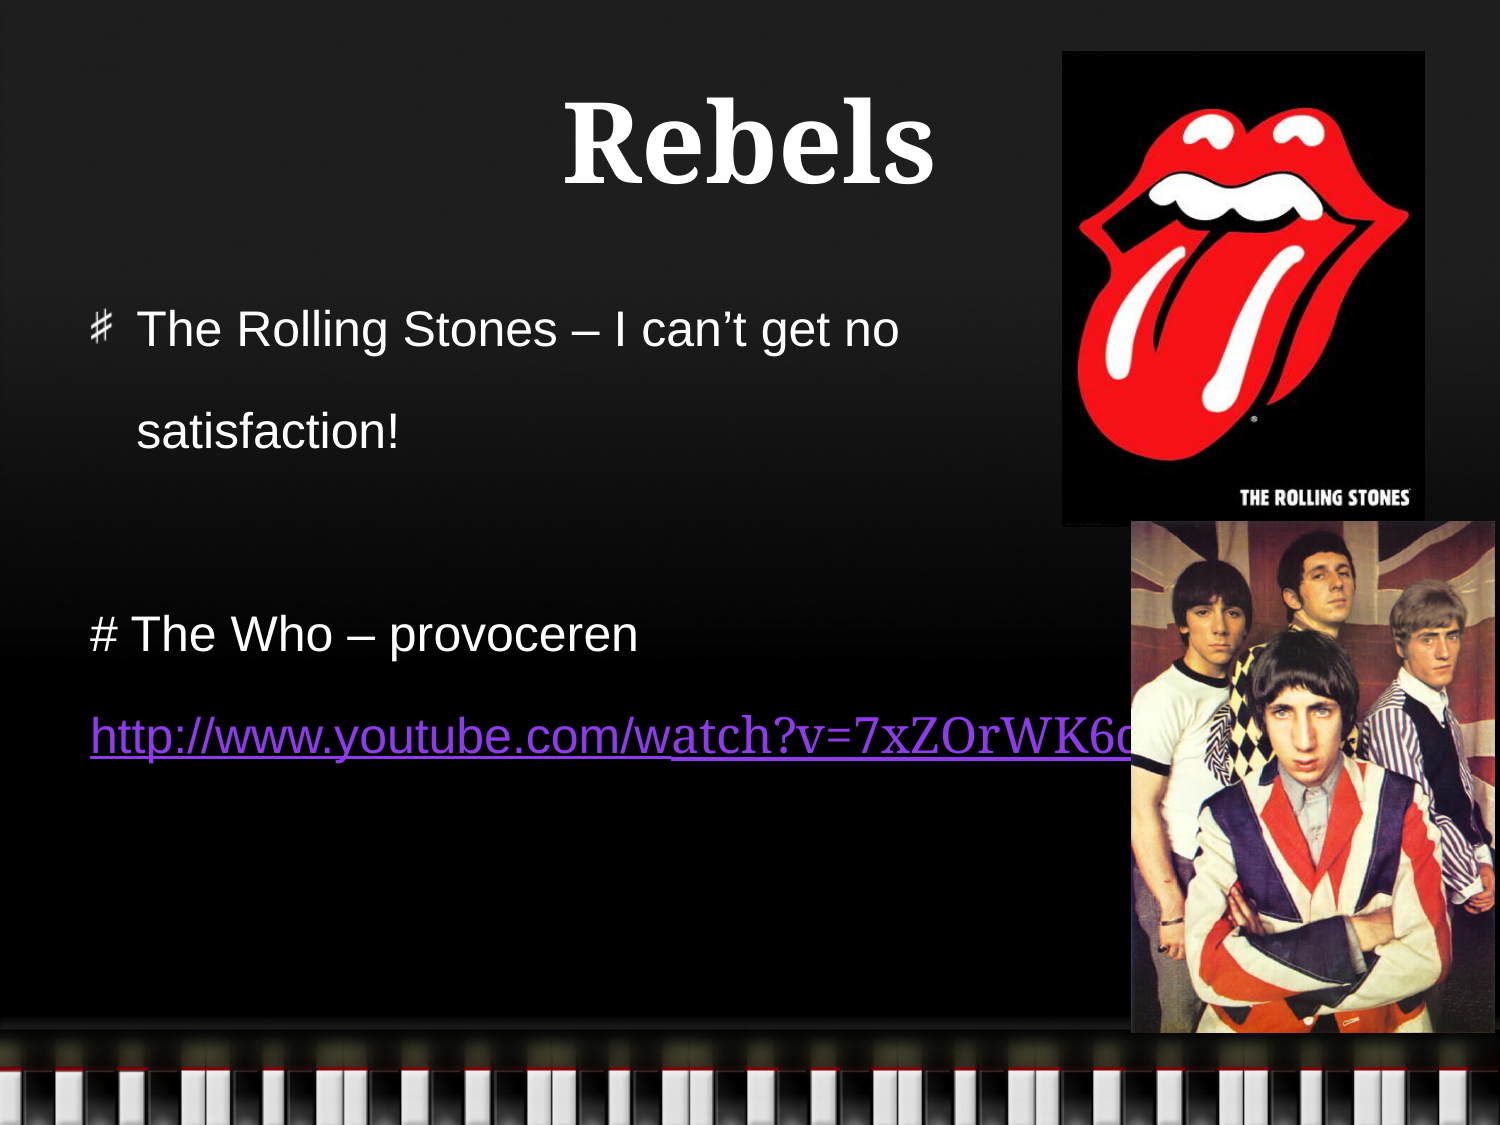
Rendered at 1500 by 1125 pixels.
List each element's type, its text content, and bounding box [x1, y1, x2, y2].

title Rebels [75, 45, 1055, 233]
picture [0, 0, 1500, 1125]
picture [90, 308, 113, 344]
list The Rolling Stones – I can’t get no satisfaction! # The Who – provoceren http://www.youtube.com/watch?v=7xZOrWK6d4g [75, 288, 1119, 925]
picture [1062, 51, 1495, 1033]
